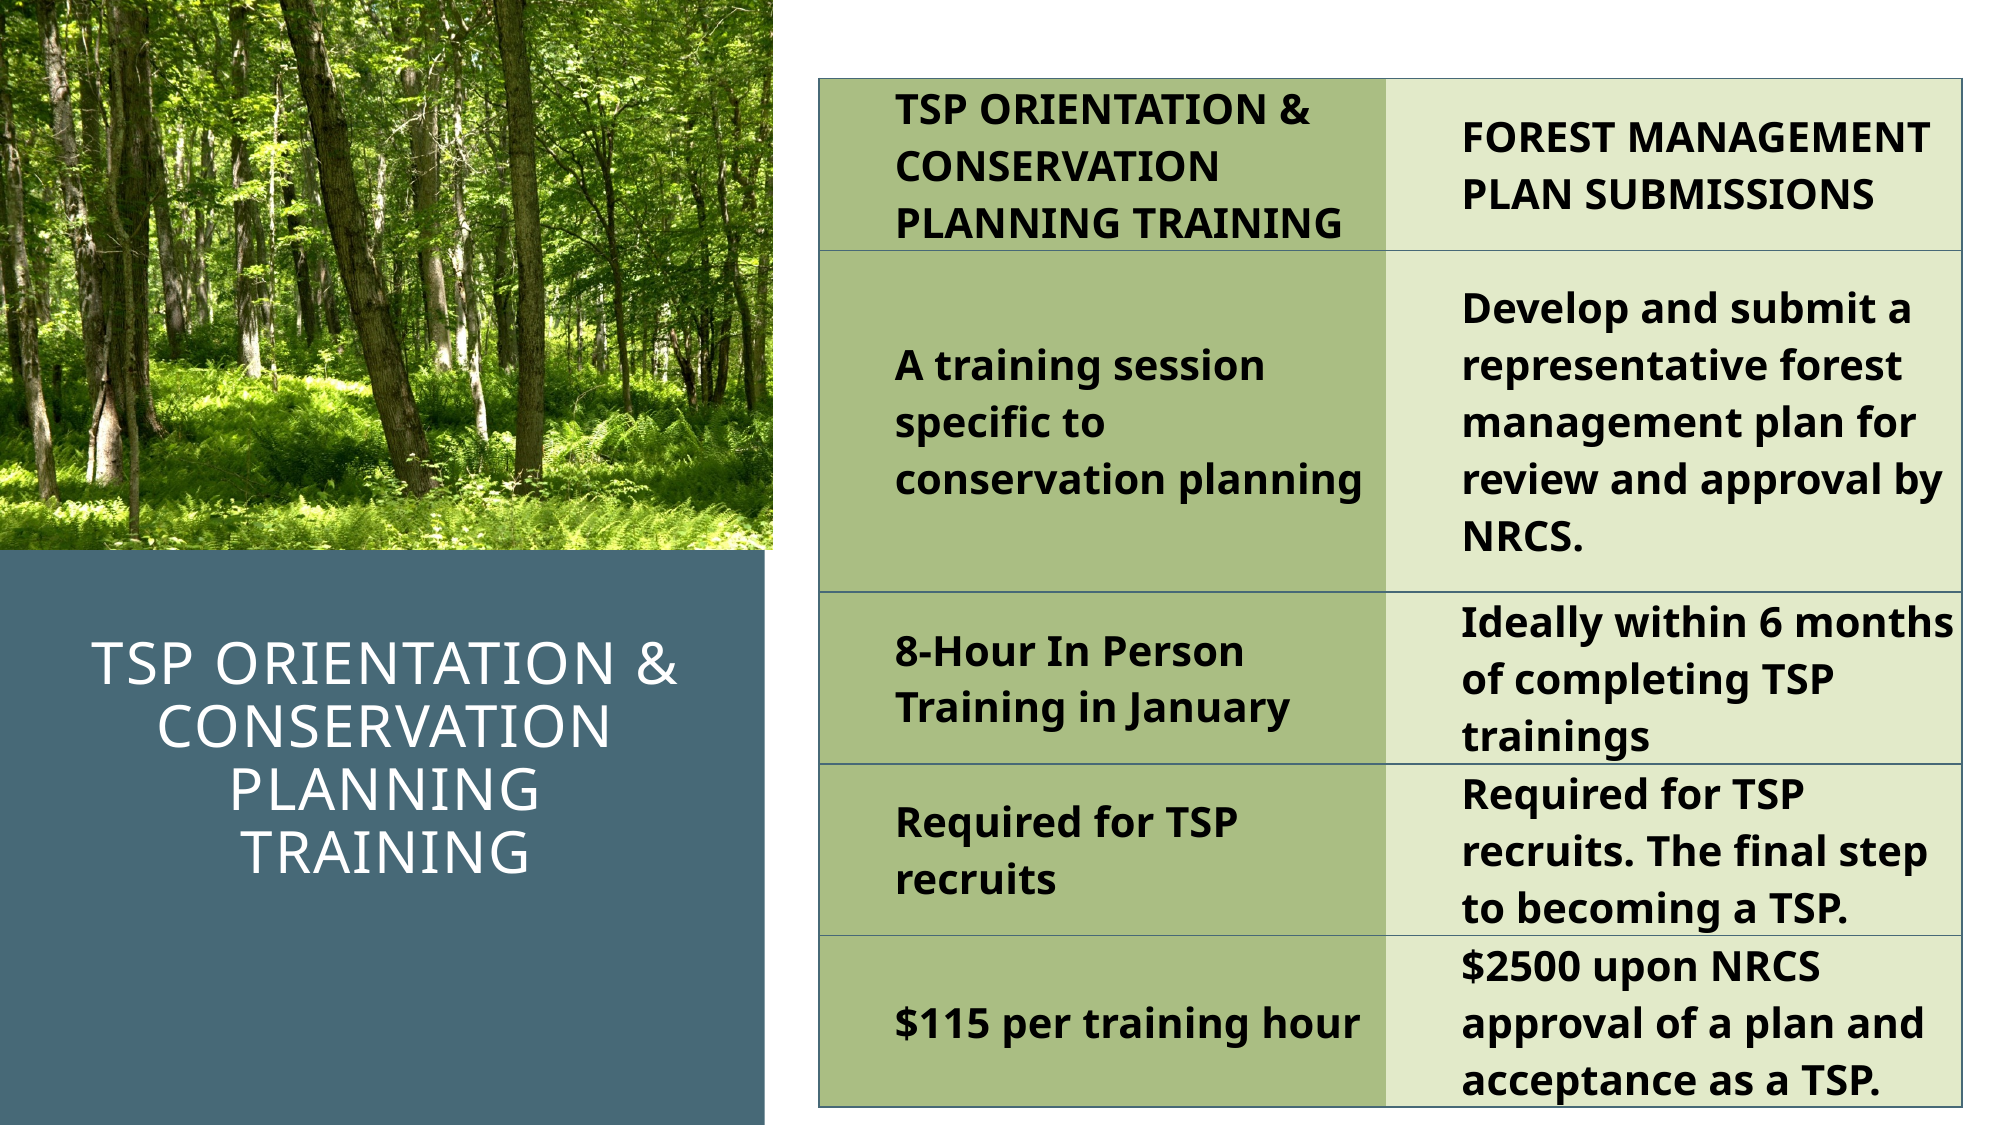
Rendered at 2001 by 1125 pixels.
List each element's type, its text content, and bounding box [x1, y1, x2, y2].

table_cell $2500 upon NRCS approval of a plan and acceptance as a TSP. [1386, 936, 1961, 1106]
table_cell A training session specific to conservation planning [820, 251, 1386, 591]
table_header FOREST MANAGEMENT PLAN SUBMISSIONS [1386, 79, 1961, 250]
table_header TSP ORIENTATION & CONSERVATION PLANNING TRAINING [820, 79, 1386, 250]
table_cell $115 per training hour [820, 936, 1386, 1106]
table_cell Required for TSP recruits. The final step to becoming a TSP. [1386, 765, 1961, 935]
picture [0, 0, 773, 551]
table_cell Ideally within 6 months of completing TSP trainings [1386, 593, 1961, 763]
table_cell Required for TSP recruits [820, 765, 1386, 935]
title TSP ORIENTATION & CONSERVATION PLANNING TRAINING [64, 551, 708, 1125]
table_cell Develop and submit a representative forest management plan for review and approval by NRCS. [1386, 251, 1961, 591]
table_cell 8-Hour In Person Training in January [820, 593, 1386, 763]
